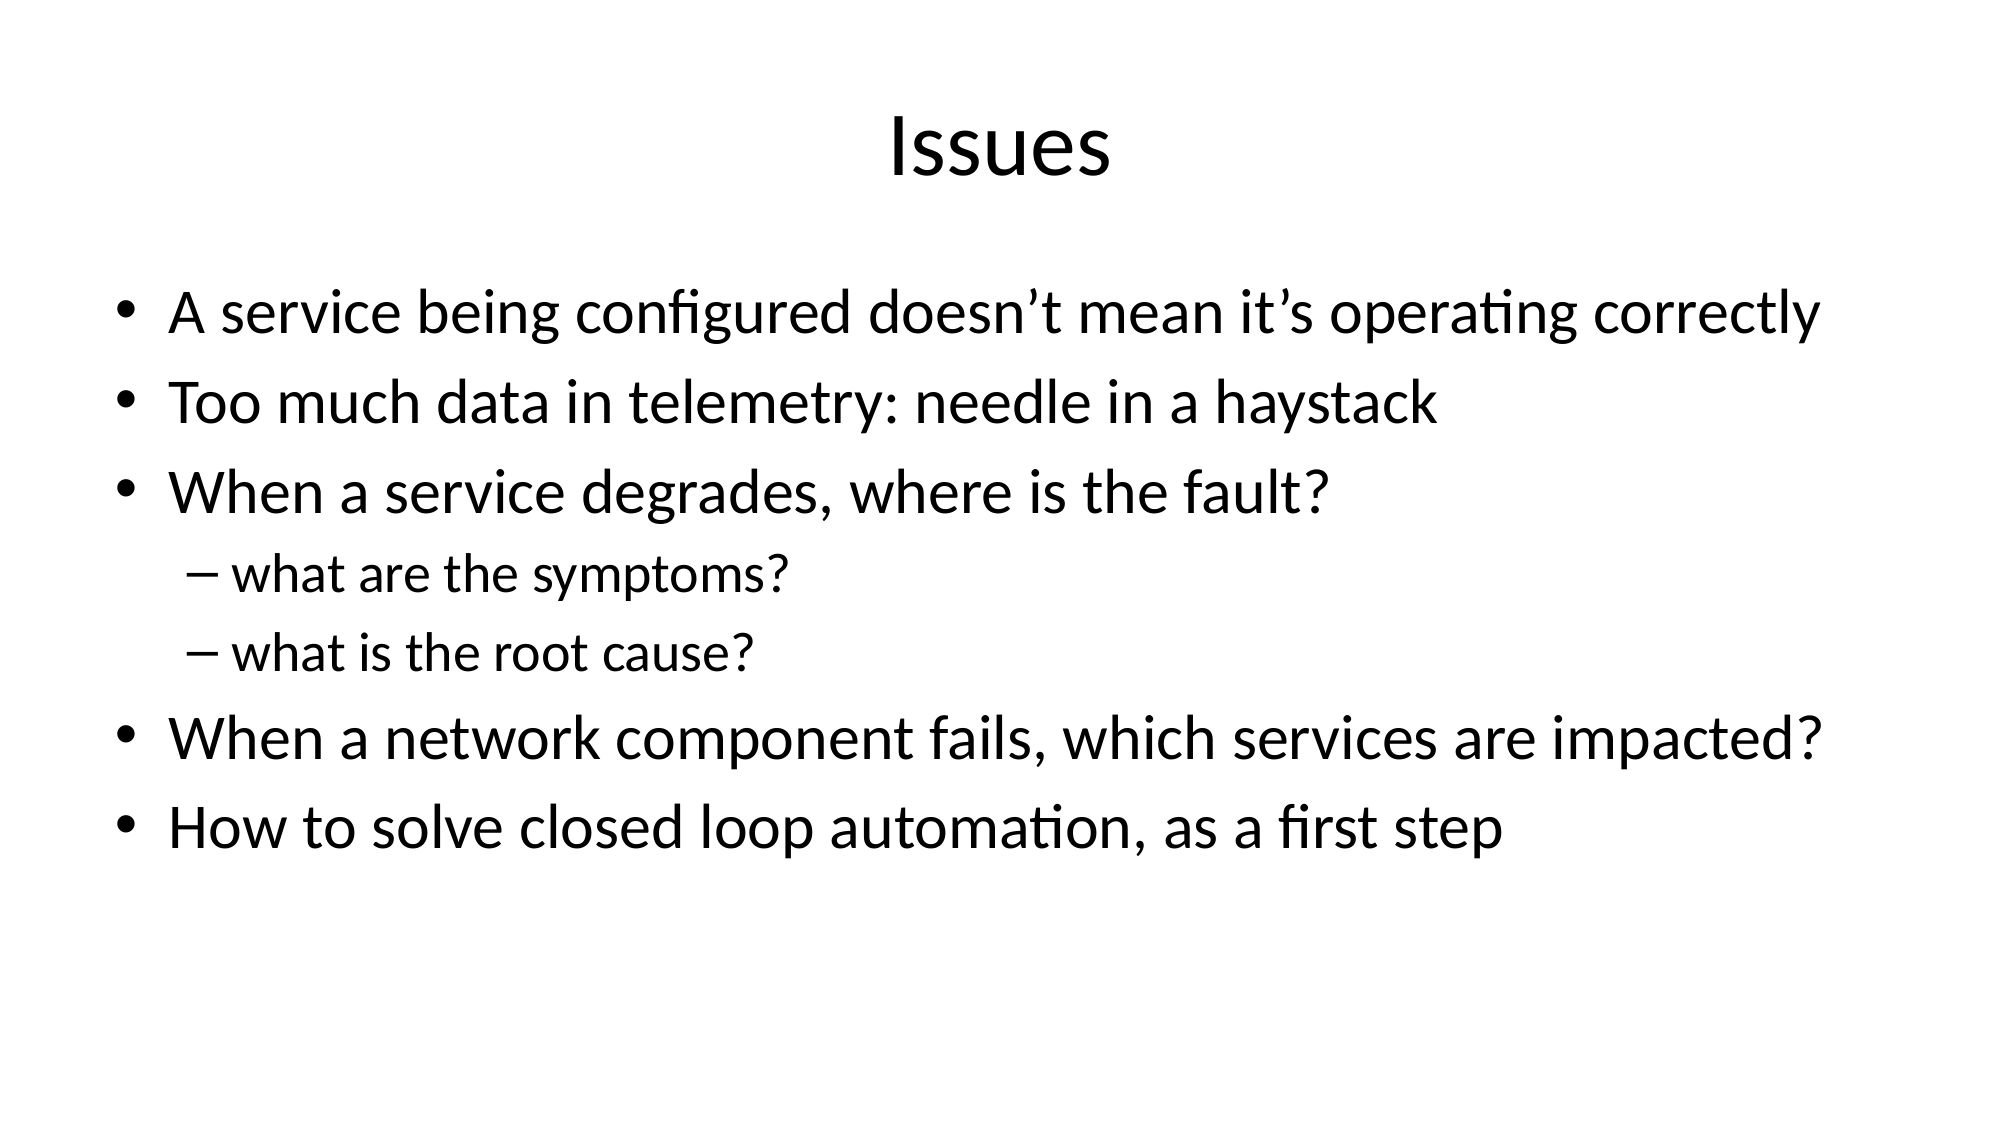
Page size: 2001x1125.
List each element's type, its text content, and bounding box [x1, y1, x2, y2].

title Issues [99, 45, 1900, 233]
list A service being configured doesn’t mean it’s operating correctly Too much data in telemetry: needle in a haystack When a service degrades, where is the fault? what are the symptoms? what is the root cause? When a network component fails, which services are impacted? How to solve closed loop automation, as a first step [99, 262, 1900, 1005]
